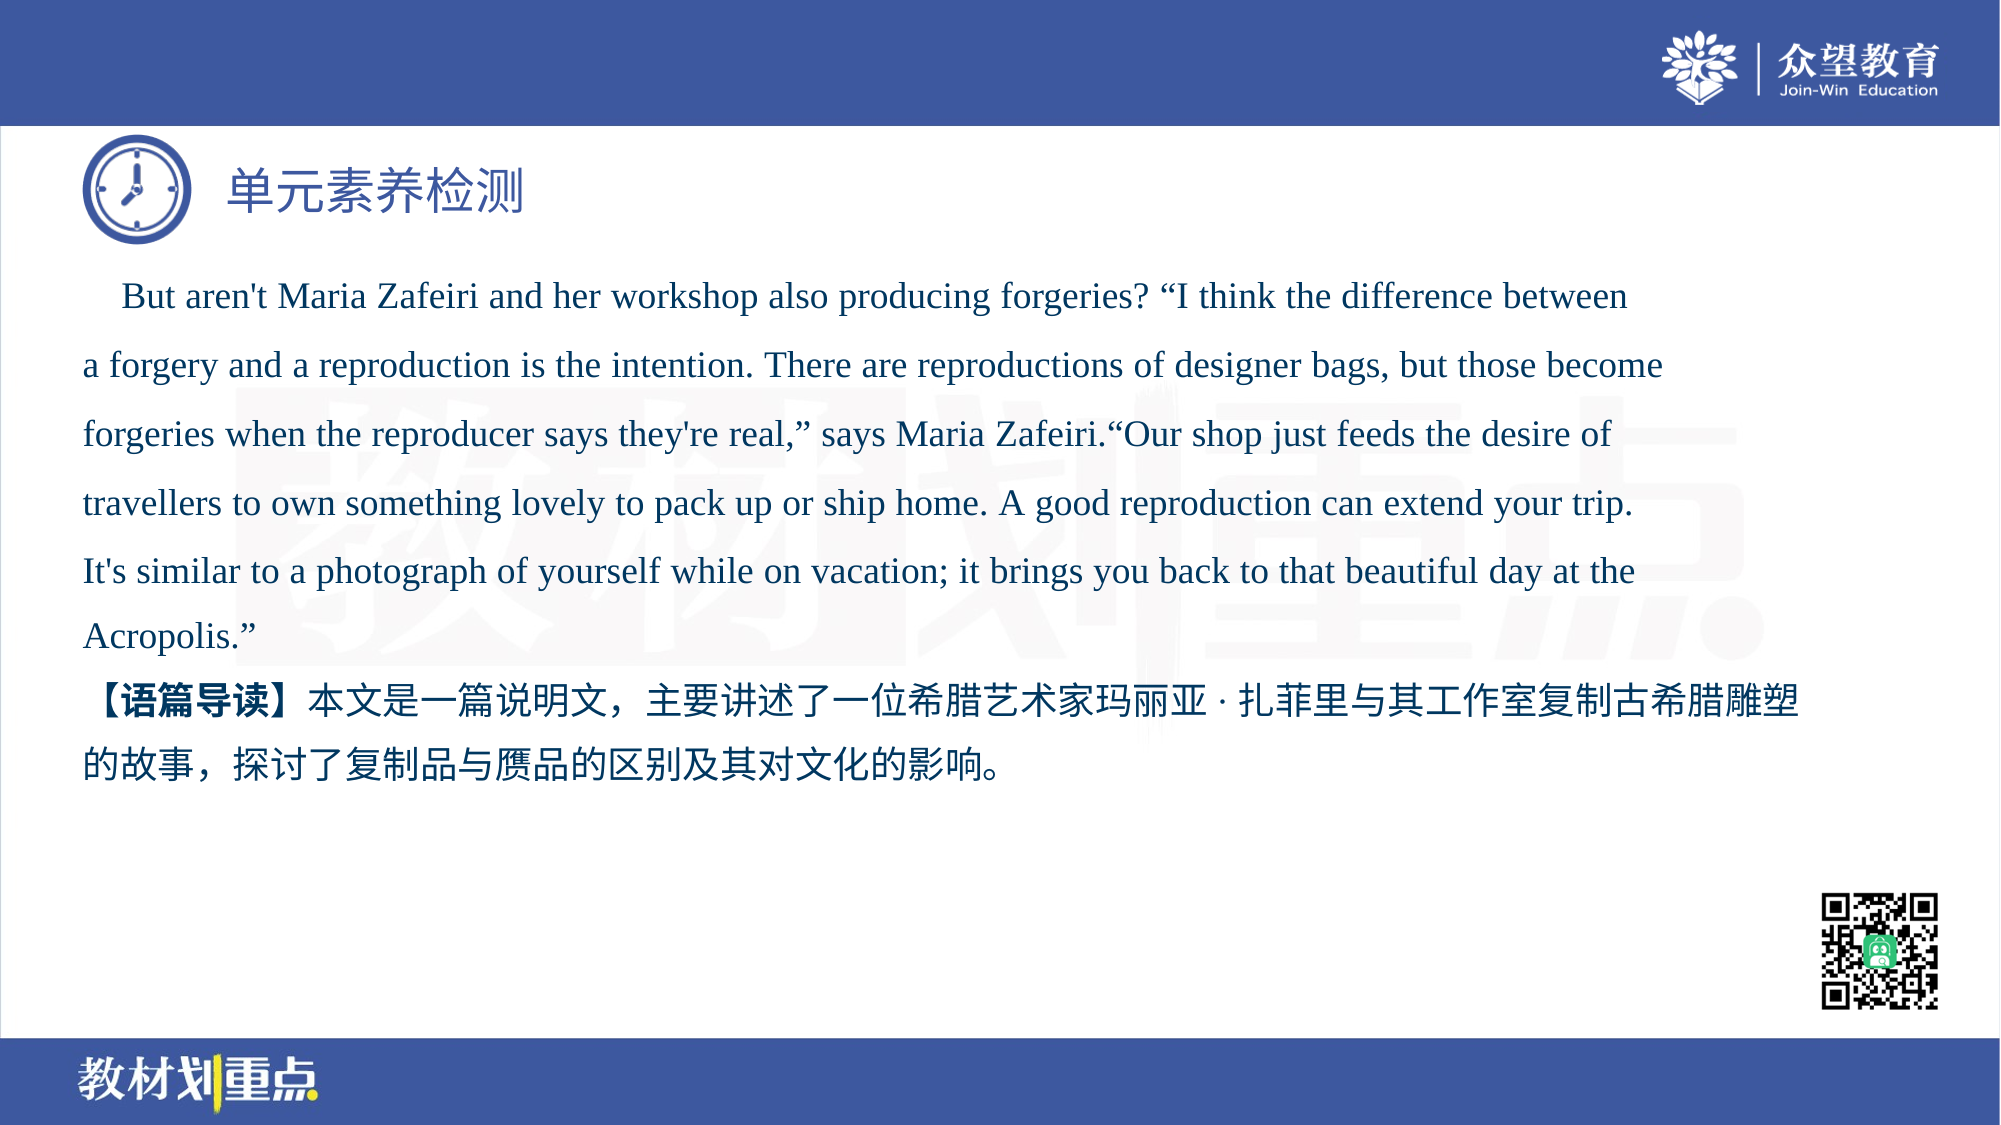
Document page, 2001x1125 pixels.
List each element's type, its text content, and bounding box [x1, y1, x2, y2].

text_box But aren't Maria Zafeiri and her workshop also producing forgeries? “I think the difference between a forgery and a reproduction is the intention. There are reproductions of designer bags, but those become forgeries when the reproducer says they're real,” says Maria Zafeiri.“Our shop just feeds the desire of travellers to own something lovely to pack up or ship home. A good reproduction can extend your trip. It's similar to a photograph of yourself while on vacation; it brings you back to that beautiful day at the Acropolis.” [82, 247, 1817, 650]
picture [0, 0, 2000, 1125]
text_box 【语篇导读】本文是一篇说明文，主要讲述了一位希腊艺术家玛丽亚·扎菲里与其工作室复制古希腊雕塑 的故事，探讨了复制品与赝品的区别及其对文化的影响。 [82, 652, 1817, 780]
